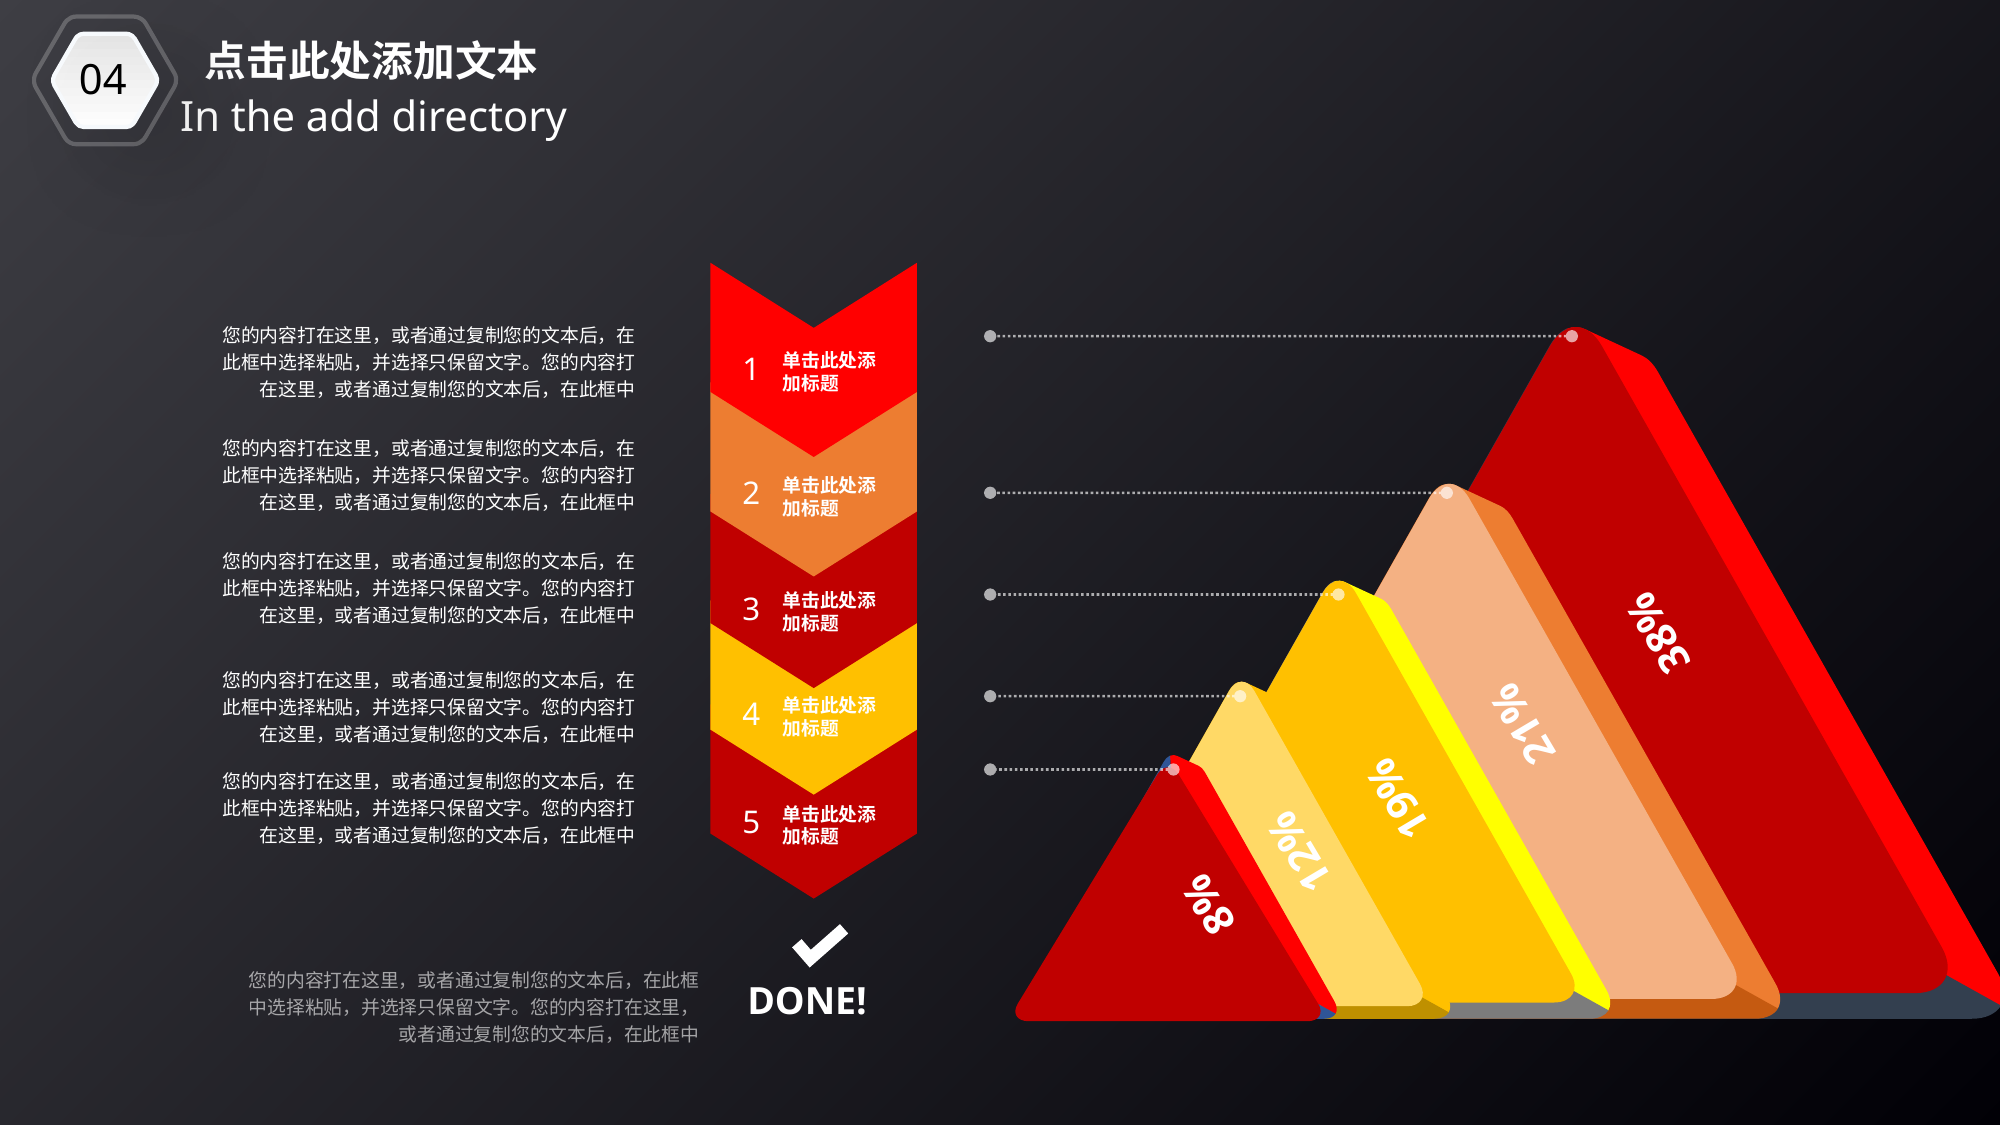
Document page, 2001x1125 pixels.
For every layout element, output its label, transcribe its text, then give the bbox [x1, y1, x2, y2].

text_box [1204, 326, 2000, 1019]
text_box 单击此处添加标题 [767, 466, 897, 527]
text_box 您的内容打在这里，或者通过复制您的文本后，在此框中选择粘贴，并选择只保留文字。您的内容打在这里，或者通过复制您的文本后，在此框中 [197, 656, 650, 753]
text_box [1060, 681, 1451, 1019]
text_box In the add directory [223, 82, 582, 148]
text_box [709, 731, 809, 846]
text_box 单击此处添加标题 [767, 581, 897, 642]
text_box [709, 513, 918, 686]
text_box 单击此处添加标题 [767, 794, 897, 855]
text_box DONE! [714, 970, 917, 1030]
text_box 单击此处添加标题 [767, 341, 897, 402]
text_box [34, 16, 177, 145]
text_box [1015, 755, 1337, 1022]
text_box 4 [727, 686, 775, 739]
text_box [1161, 483, 1781, 1019]
text_box [821, 625, 918, 744]
text_box 您的内容打在这里，或者通过复制您的文本后，在此框中选择粘贴，并选择只保留文字。您的内容打在这里，或者通过复制您的文本后，在此框中 [197, 537, 650, 634]
text_box 您的内容打在这里，或者通过复制您的文本后，在此框中选择粘贴，并选择只保留文字。您的内容打在这里，或者通过复制您的文本后，在此框中 [197, 757, 650, 854]
text_box 1 [727, 341, 775, 394]
text_box 单击此处添加标题 [767, 686, 897, 747]
text_box 您的内容打在这里，或者通过复制您的文本后，在此框中选择粘贴，并选择只保留文字。您的内容打在这里，或者通过复制您的文本后，在此框中 [233, 956, 714, 1053]
text_box [796, 928, 845, 961]
text_box [709, 260, 918, 459]
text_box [1103, 580, 1611, 1019]
text_box 您的内容打在这里，或者通过复制您的文本后，在此框中选择粘贴，并选择只保留文字。您的内容打在这里，或者通过复制您的文本后，在此框中 [199, 424, 650, 521]
text_box [729, 847, 885, 900]
text_box 2 [727, 466, 775, 519]
text_box 点击此处添加文本 [189, 27, 554, 82]
text_box 3 [727, 581, 775, 634]
text_box [709, 393, 918, 578]
text_box [819, 731, 918, 848]
text_box 5 [727, 794, 775, 847]
text_box 您的内容打在这里，或者通过复制您的文本后，在此框中选择粘贴，并选择只保留文字。您的内容打在这里，或者通过复制您的文本后，在此框中 [197, 311, 650, 408]
text_box [709, 625, 892, 794]
